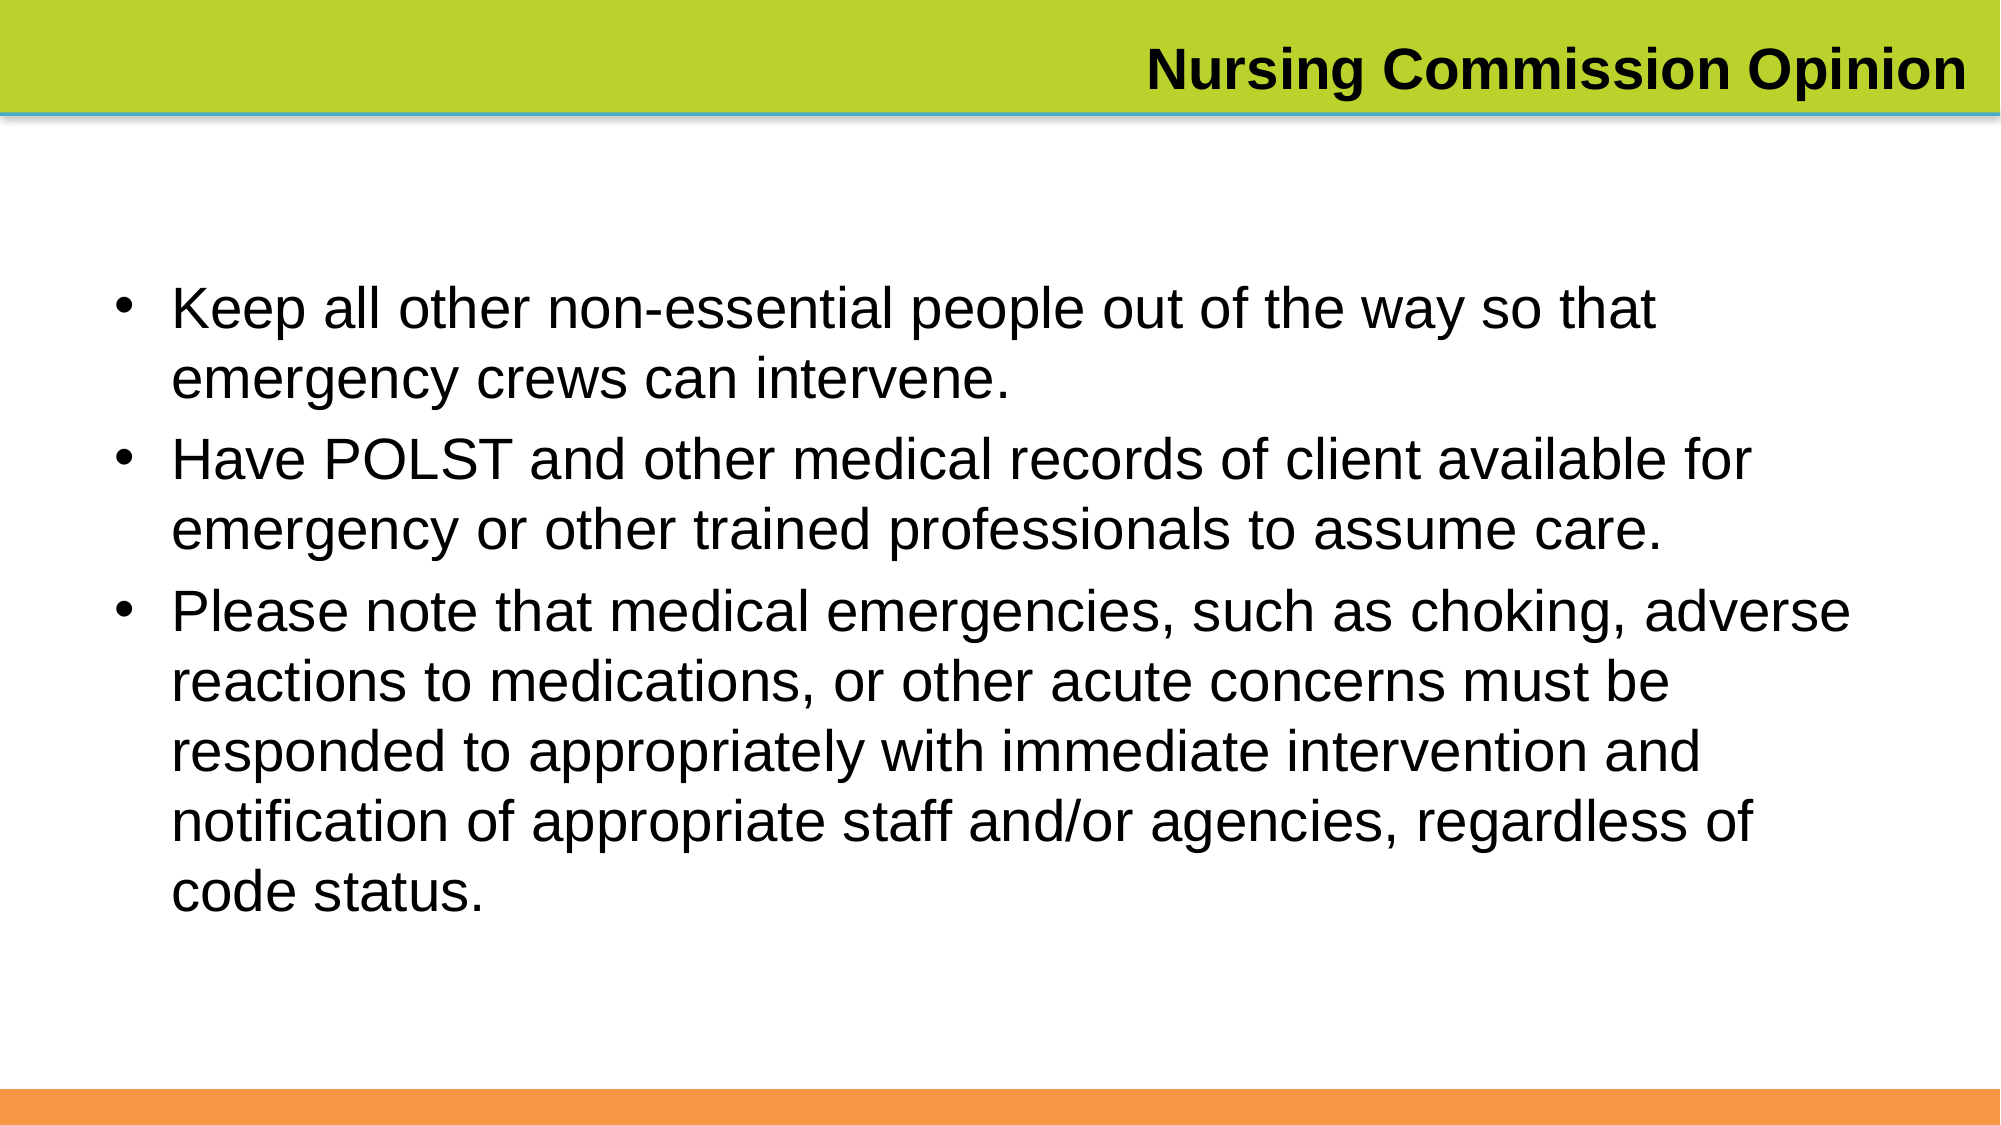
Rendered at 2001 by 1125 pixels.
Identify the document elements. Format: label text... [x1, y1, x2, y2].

title Nursing Commission Opinion [183, 19, 1984, 113]
list Keep all other non-essential people out of the way so that emergency crews can intervene. Have POLST and other medical records of client available for emergency or other trained professionals to assume care. Please note that medical emergencies, such as choking, adverse reactions to medications, or other acute concerns must be responded to appropriately with immediate intervention and notification of appropriate staff and/or agencies, regardless of code status. [99, 262, 1901, 1006]
